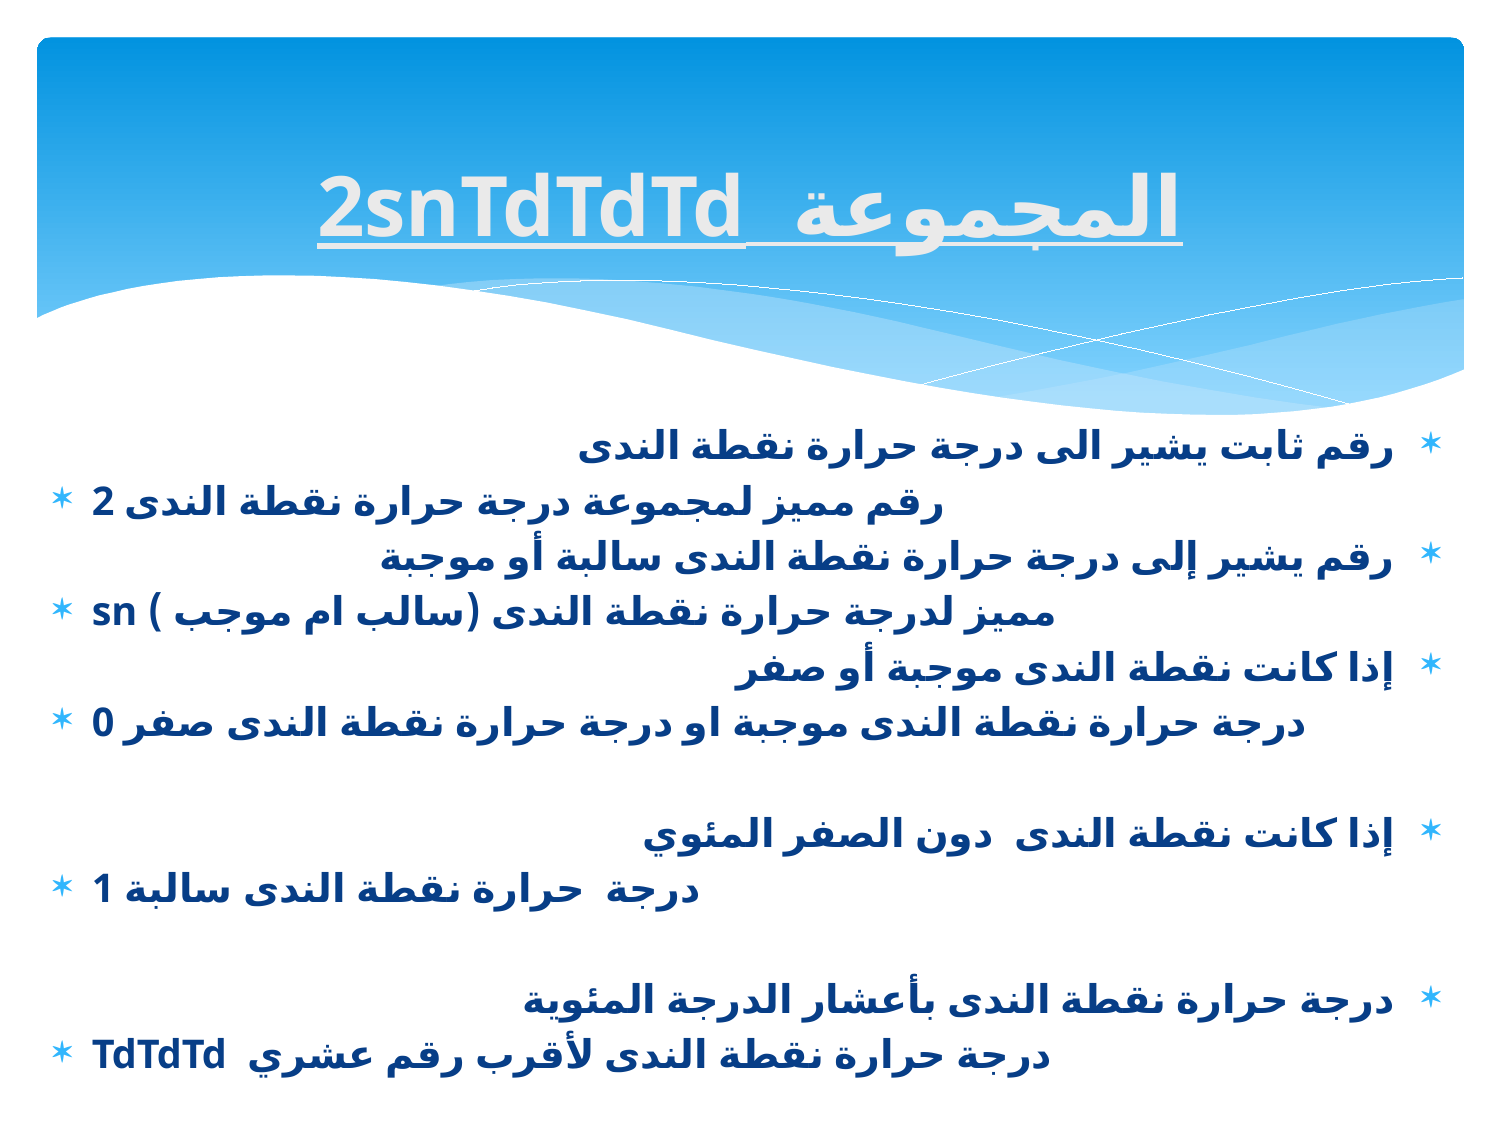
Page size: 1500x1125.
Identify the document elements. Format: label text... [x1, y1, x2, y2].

title المجموعة 2snTdTdTd [75, 82, 1425, 325]
list رقم ثابت يشير الى درجة حرارة نقطة الندى 2 رقم مميز لمجموعة درجة حرارة نقطة الندى رقم يشير إلى درجة حرارة نقطة الندى سالبة أو موجبة sn مميز لدرجة حرارة نقطة الندى (سالب ام موجب ) إذا كانت نقطة الندى موجبة أو صفر 0 درجة حرارة نقطة الندى موجبة او درجة حرارة نقطة الندى صفر إذا كانت نقطة الندى دون الصفر المئوي 1 درجة حرارة نقطة الندى سالبة درجة حرارة نقطة الندى بأعشار الدرجة المئوية TdTdTd درجة حرارة نقطة الندى لأقرب رقم عشري [37, 412, 1450, 1088]
